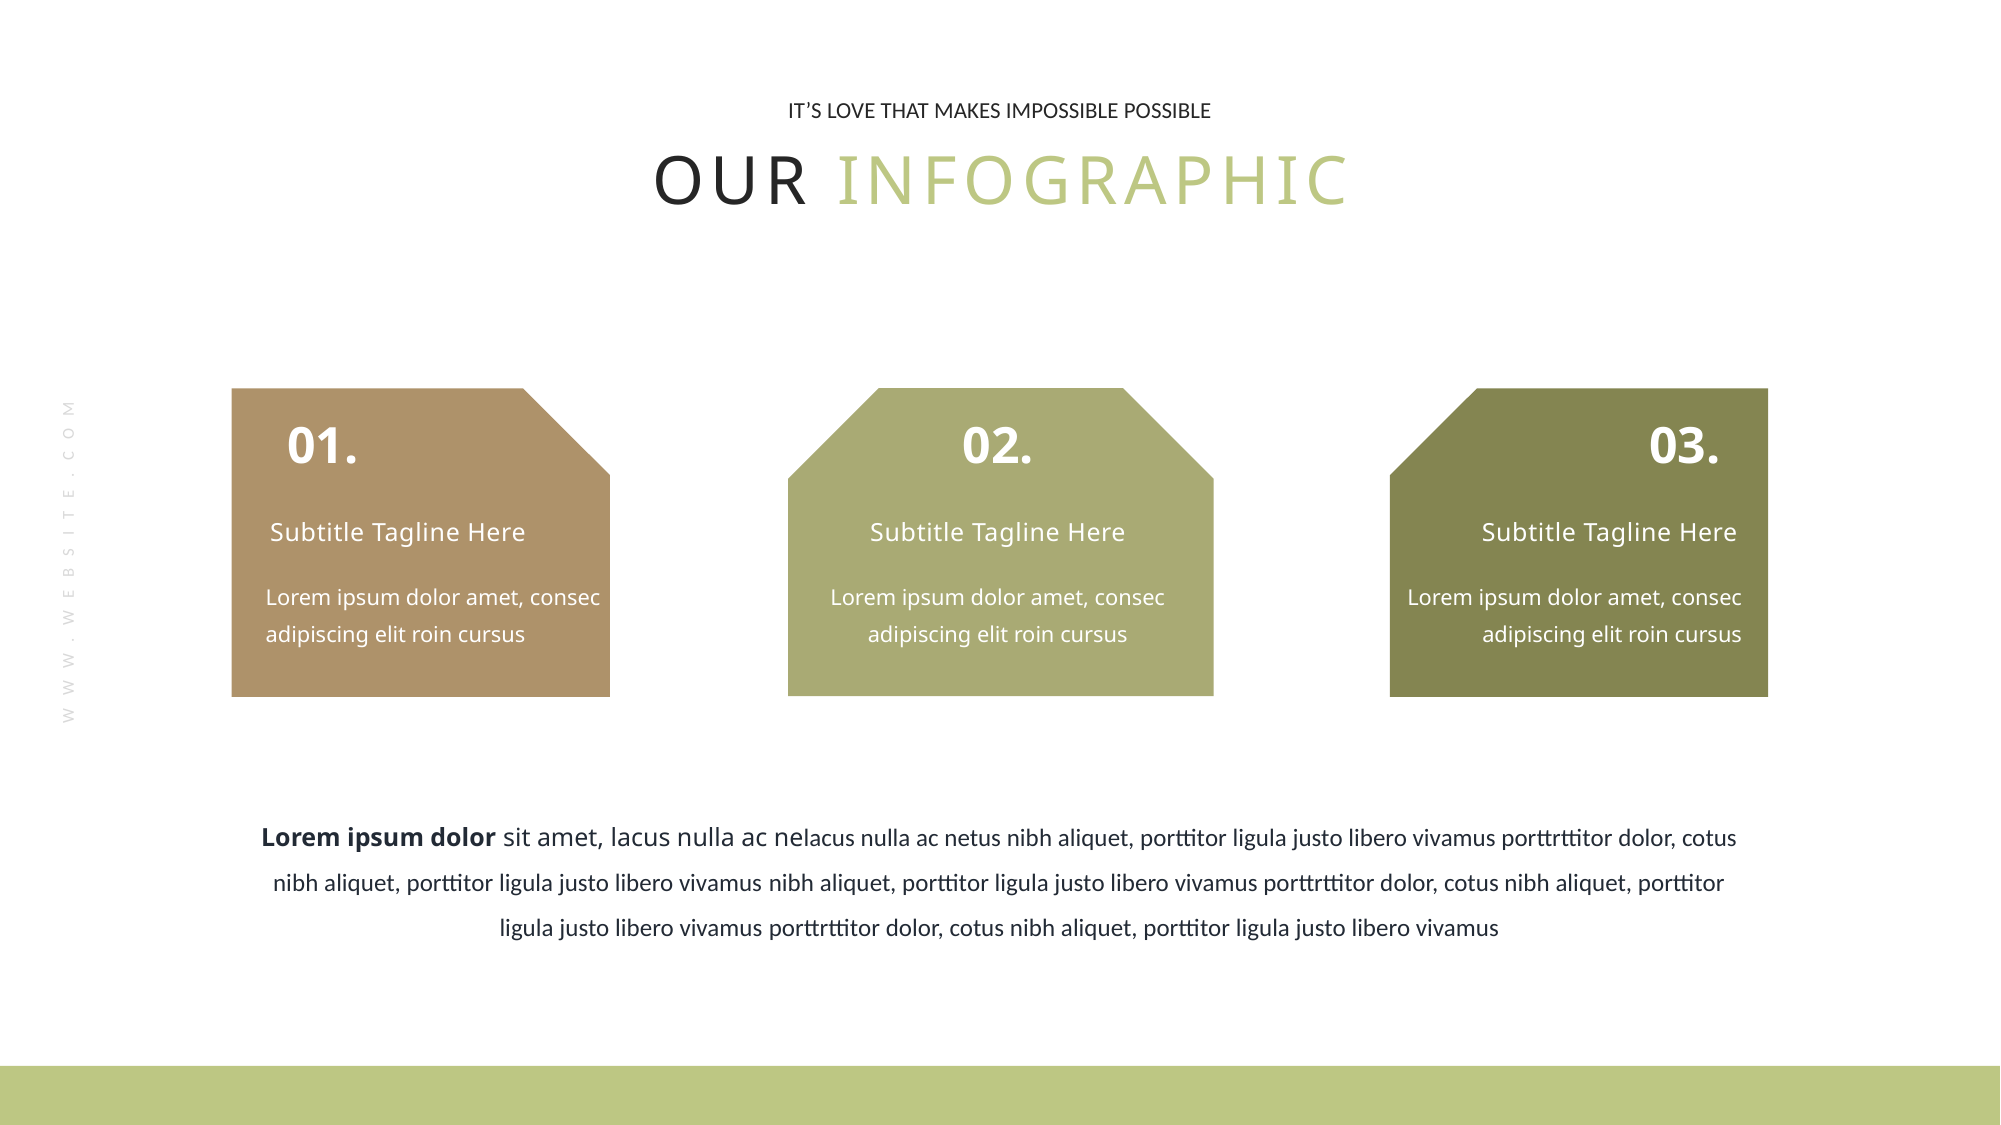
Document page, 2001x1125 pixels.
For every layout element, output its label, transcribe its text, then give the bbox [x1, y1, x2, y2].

text_box [787, 387, 1215, 698]
text_box WWW.WEBSITE.COM [57, 375, 78, 751]
text_box IT’S LOVE THAT MAKES IMPOSSIBLE POSSIBLE [773, 87, 1227, 131]
text_box [1388, 387, 1770, 699]
text_box OUR INFOGRAPHIC [560, 130, 1440, 226]
text_box Lorem ipsum dolor amet, consec adipiscing elit roin cursus [250, 565, 616, 655]
text_box Lorem ipsum dolor sit amet, lacus nulla ac nelacus nulla ac netus nibh aliquet, porttitor ligula justo libero vivamus porttrttitor dolor, cotus nibh aliquet, porttitor ligula justo libero vivamus nibh aliquet, porttitor ligula justo libero vivamus porttrttitor dolor, cotus nibh aliquet, porttitor ligula justo libero vivamus porttrttitor dolor, cotus nibh aliquet, porttitor ligula justo libero vivamus [231, 798, 1769, 949]
text_box 02. [916, 405, 1080, 481]
text_box 03. [1572, 405, 1736, 481]
text_box Lorem ipsum dolor amet, consec adipiscing elit roin cursus [1392, 565, 1758, 655]
text_box 01. [272, 405, 436, 481]
text_box Subtitle Tagline Here [855, 509, 1141, 554]
text_box [0, 1065, 2000, 1125]
text_box Lorem ipsum dolor amet, consec adipiscing elit roin cursus [815, 565, 1181, 655]
text_box Subtitle Tagline Here [255, 509, 541, 554]
text_box [230, 387, 612, 699]
text_box Subtitle Tagline Here [1467, 509, 1753, 554]
